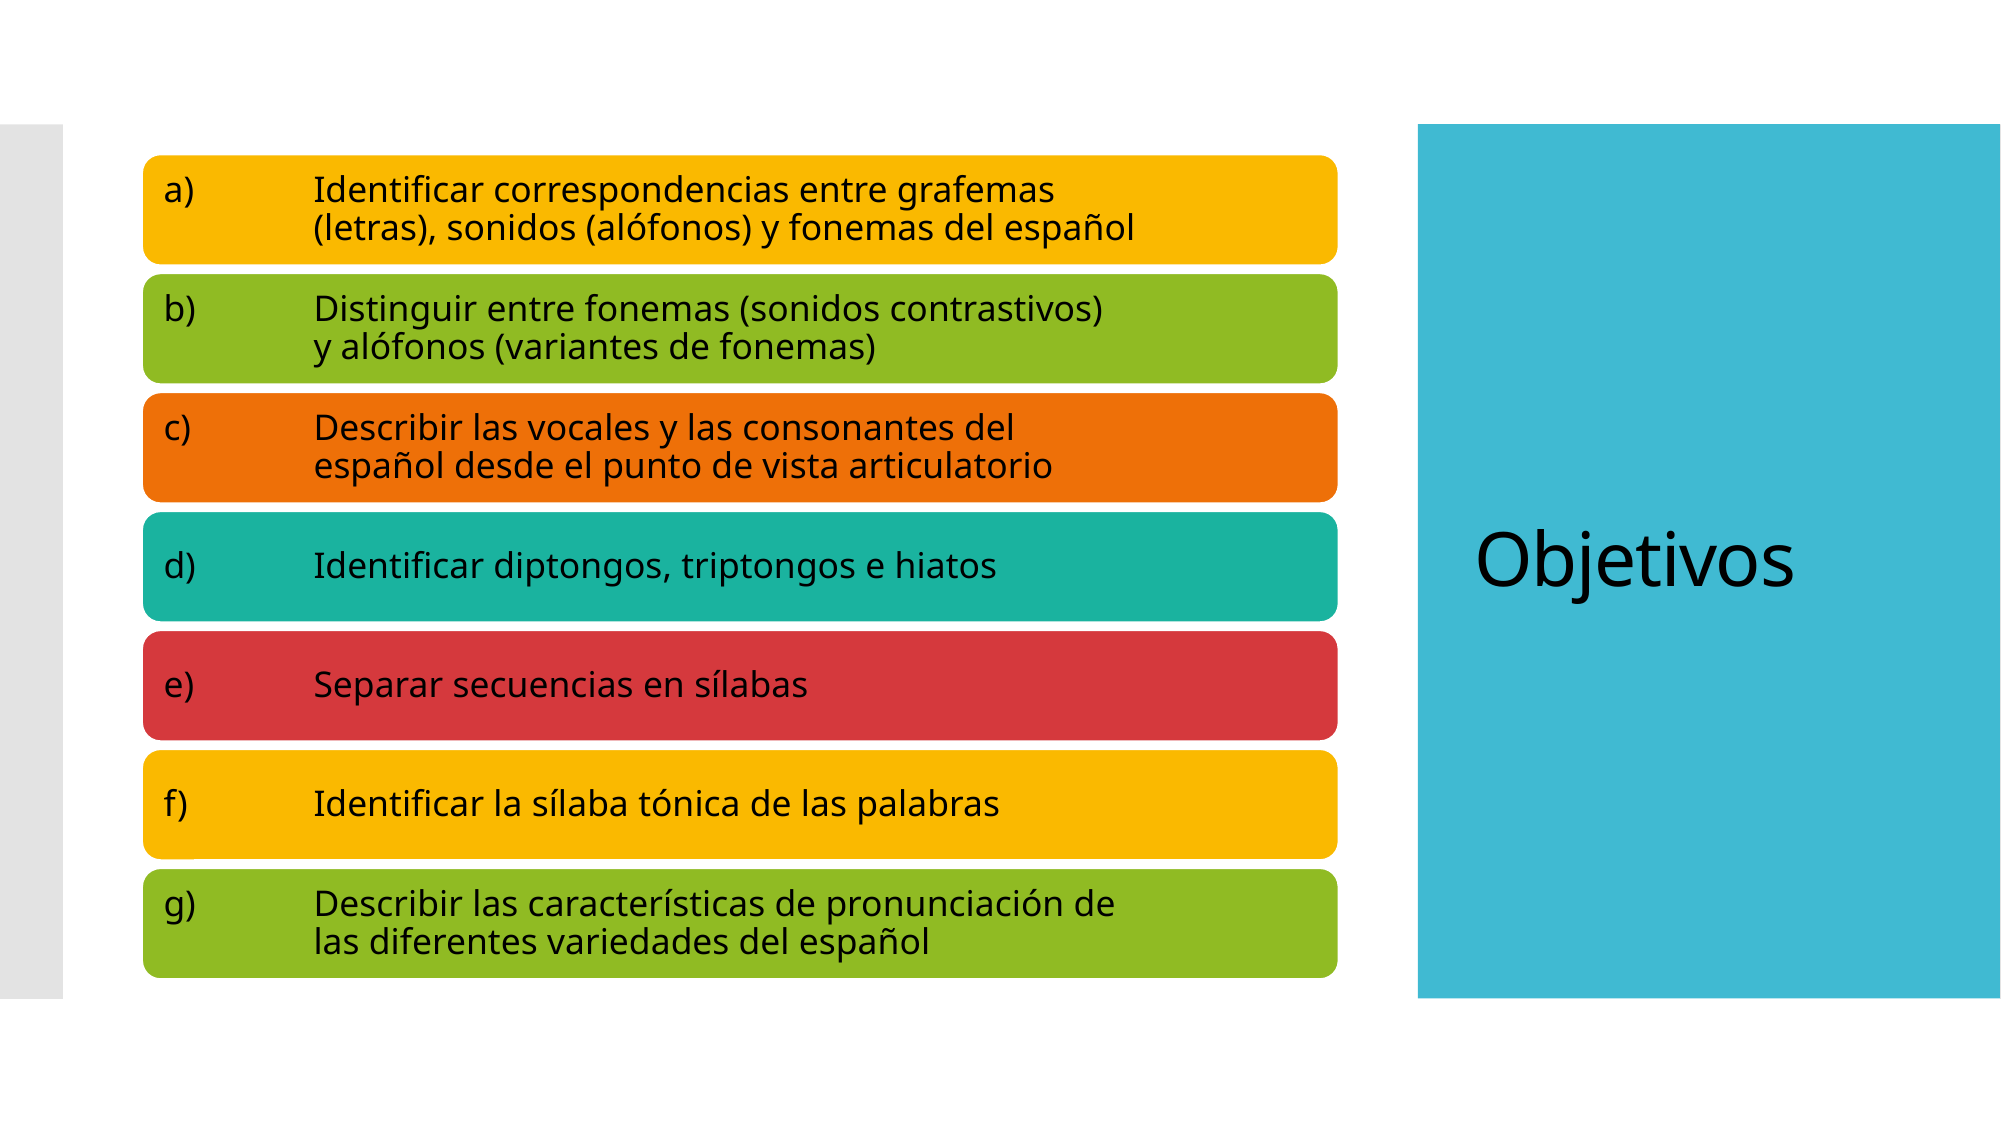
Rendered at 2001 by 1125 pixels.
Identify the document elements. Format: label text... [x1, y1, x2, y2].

text_box [0, 0, 2000, 1125]
text_box [1417, 123, 2000, 999]
title Objetivos [1459, 184, 1943, 940]
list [141, 152, 1339, 981]
text_box [0, 124, 64, 1000]
